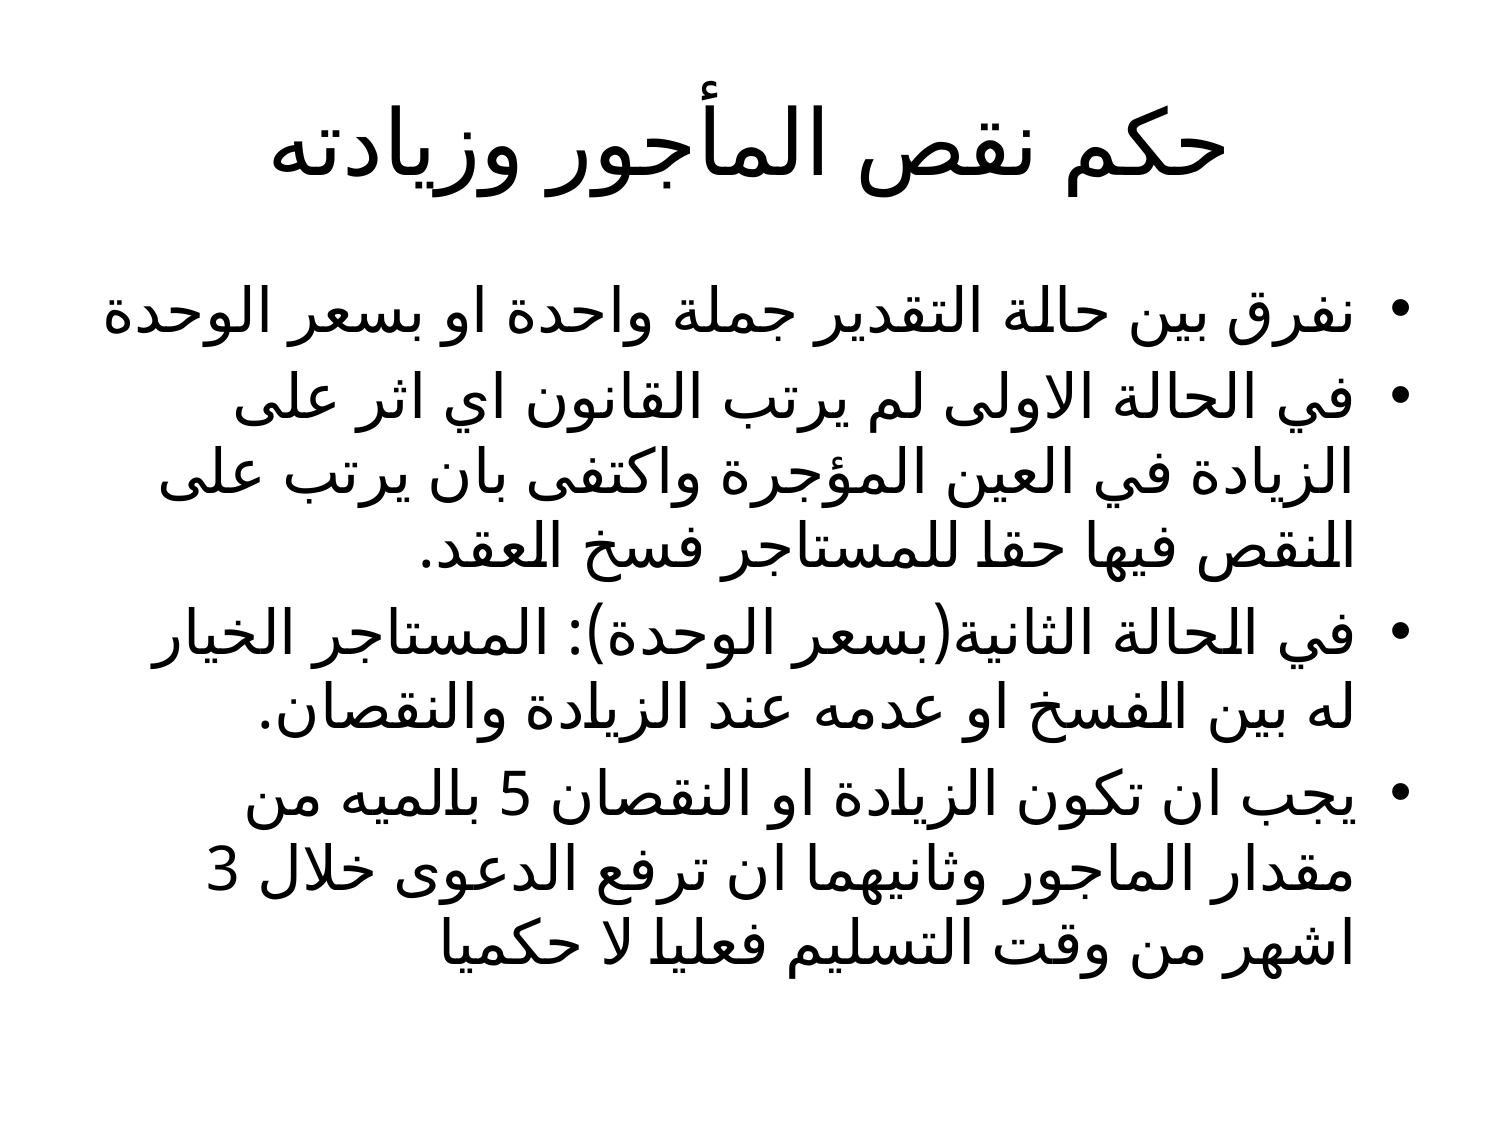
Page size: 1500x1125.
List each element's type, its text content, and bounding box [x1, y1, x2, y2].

title حكم نقص المأجور وزيادته [75, 45, 1425, 233]
list نفرق بين حالة التقدير جملة واحدة او بسعر الوحدة في الحالة الاولى لم يرتب القانون اي اثر على الزيادة في العين المؤجرة واكتفى بان يرتب على النقص فيها حقا للمستاجر فسخ العقد. في الحالة الثانية(بسعر الوحدة): المستاجر الخيار له بين الفسخ او عدمه عند الزيادة والنقصان. يجب ان تكون الزيادة او النقصان 5 بالميه من مقدار الماجور وثانيهما ان ترفع الدعوى خلال 3 اشهر من وقت التسليم فعليا لا حكميا [75, 262, 1425, 1005]
